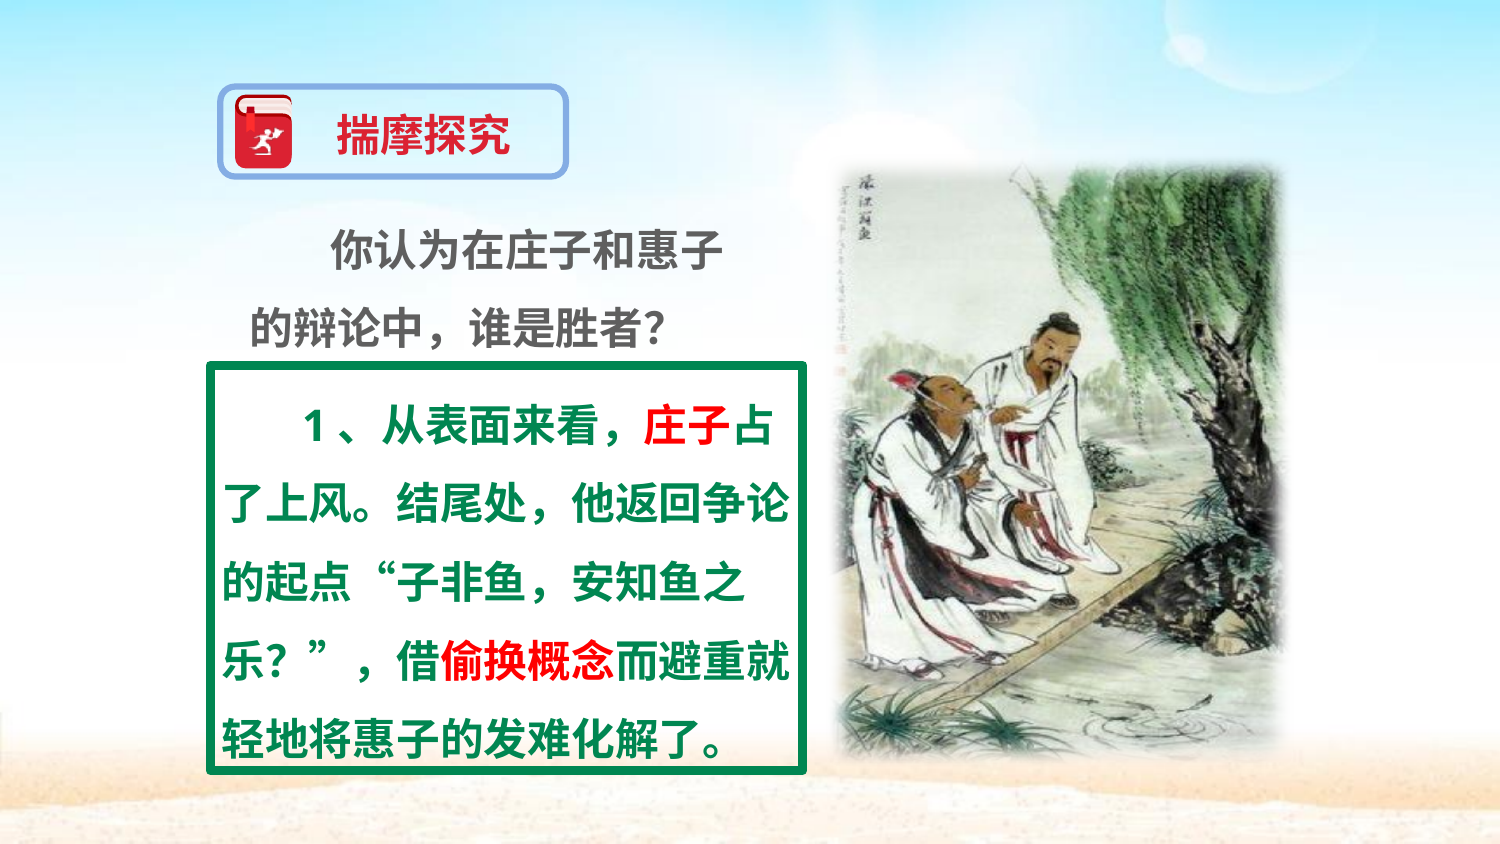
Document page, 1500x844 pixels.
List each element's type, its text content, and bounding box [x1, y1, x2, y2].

text_box 1、从表面来看，庄子占了上风。结尾处，他返回争论的起点“子非鱼，安知鱼之乐？”，借偷换概念而避重就轻地将惠子的发难化解了。 [210, 365, 803, 771]
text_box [220, 86, 566, 177]
picture [0, 0, 1500, 844]
text_box 你认为在庄子和惠子的辩论中，谁是胜者？ [238, 190, 775, 360]
